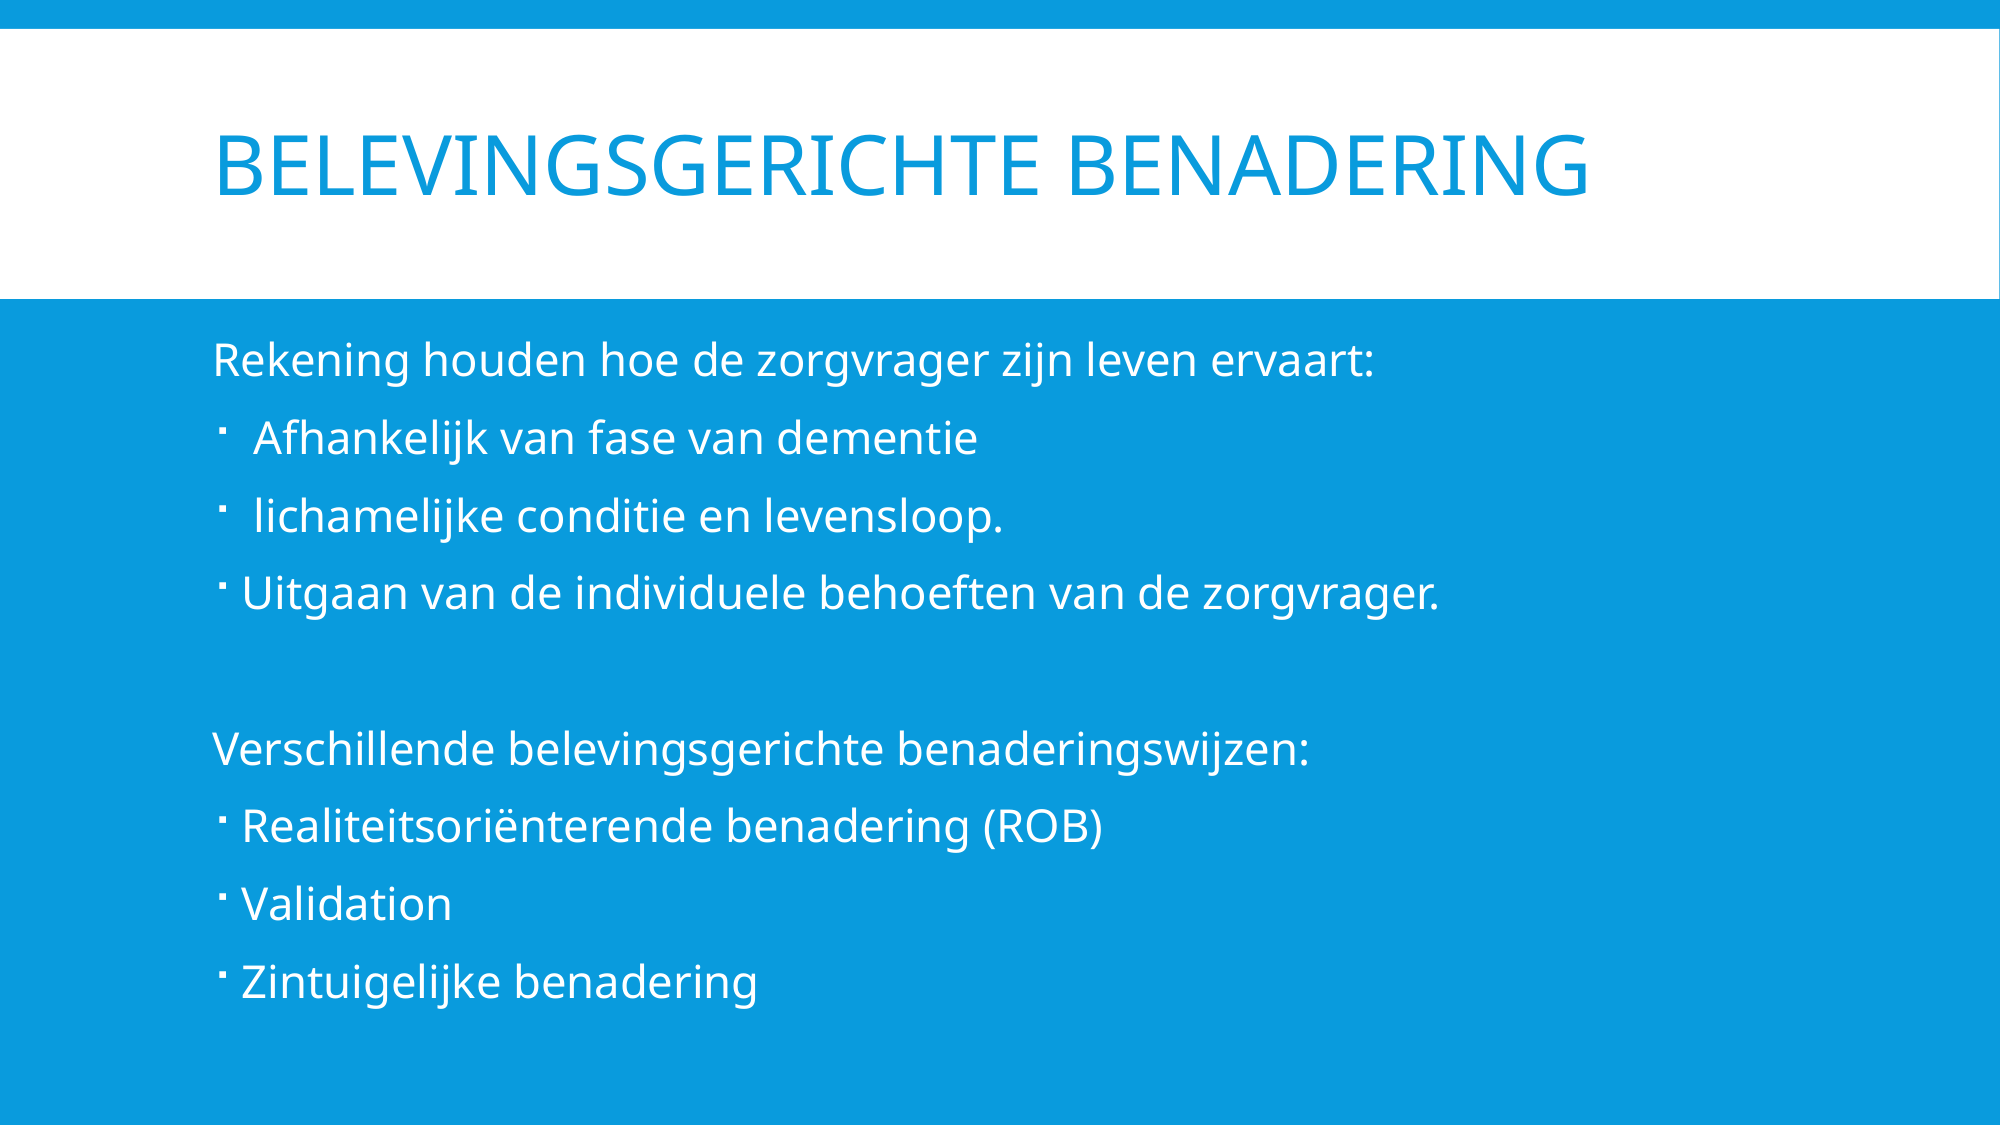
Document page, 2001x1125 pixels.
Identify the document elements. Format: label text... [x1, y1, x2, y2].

list Rekening houden hoe de zorgvrager zijn leven ervaart: Afhankelijk van fase van dementie lichamelijke conditie en levensloop. Uitgaan van de individuele behoeften van de zorgvrager. Verschillende belevingsgerichte benaderingswijzen: Realiteitsoriënterende benadering (ROB) Validation Zintuigelijke benadering [197, 329, 1803, 1020]
title Belevingsgerichte benadering [197, 46, 1803, 295]
